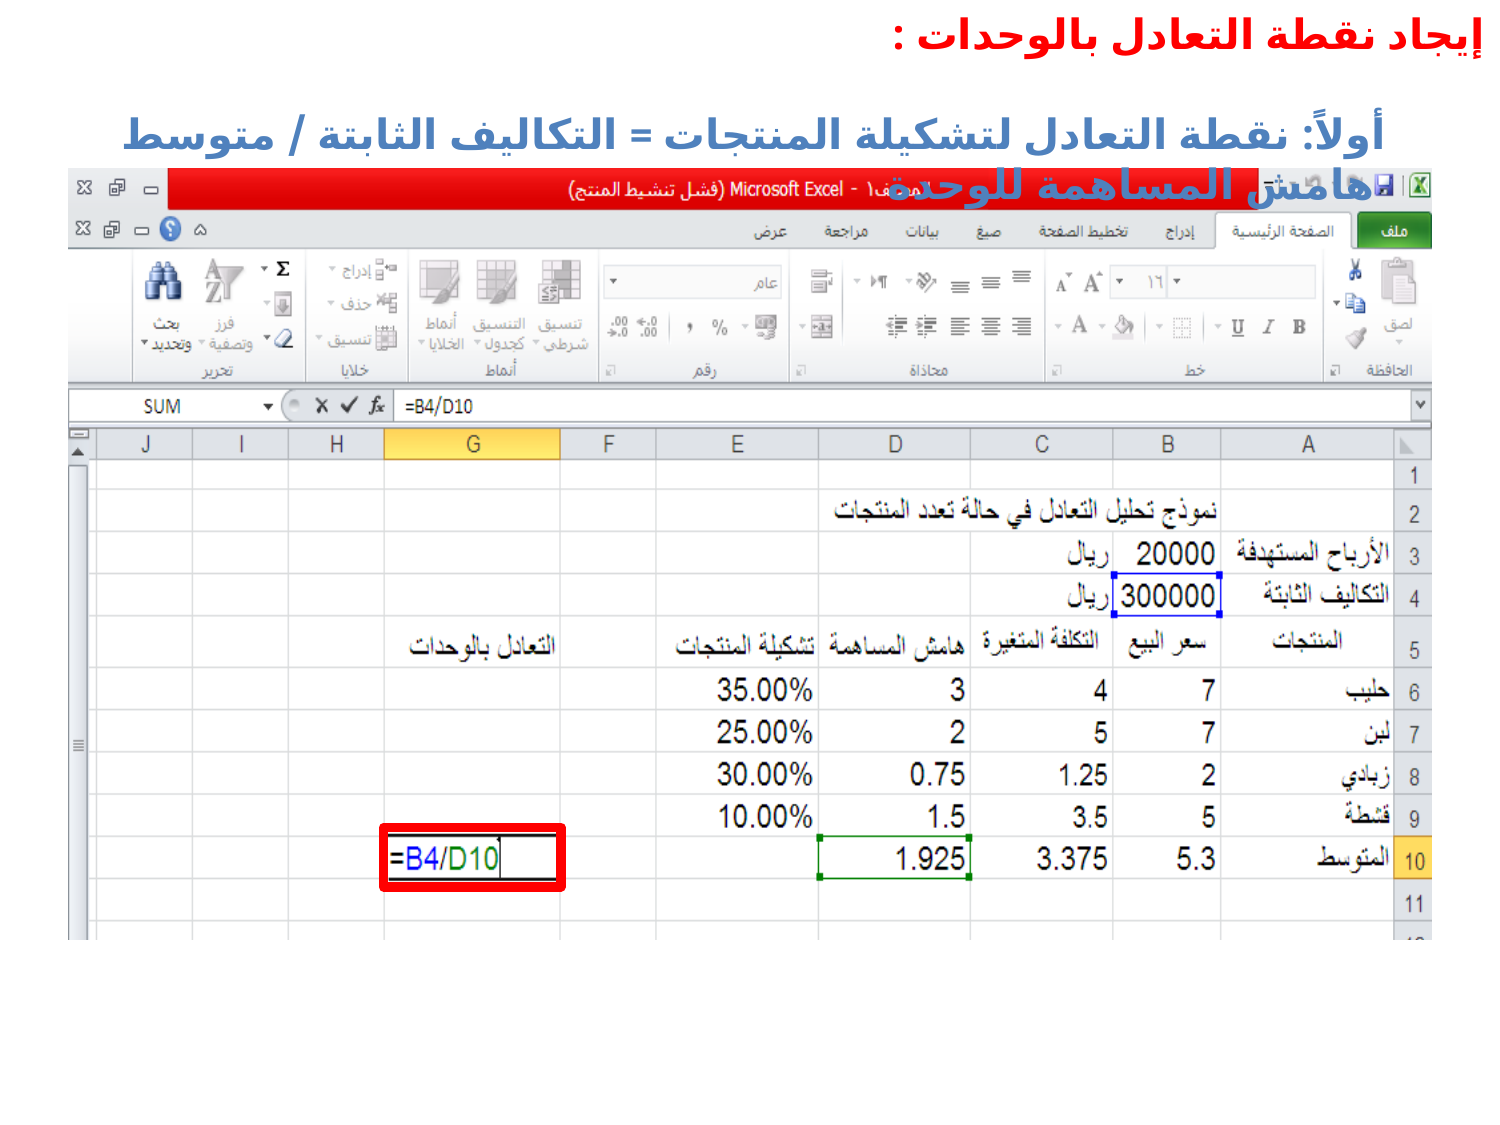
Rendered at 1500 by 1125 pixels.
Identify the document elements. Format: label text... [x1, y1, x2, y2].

text_box أولاً: نقطة التعادل لتشكيلة المنتجات = التكاليف الثابتة / متوسط هامش المساهمة للوحدة [99, 100, 1401, 167]
picture [67, 168, 1433, 940]
text_box إيجاد نقطة التعادل بالوحدات : [247, 0, 1500, 65]
